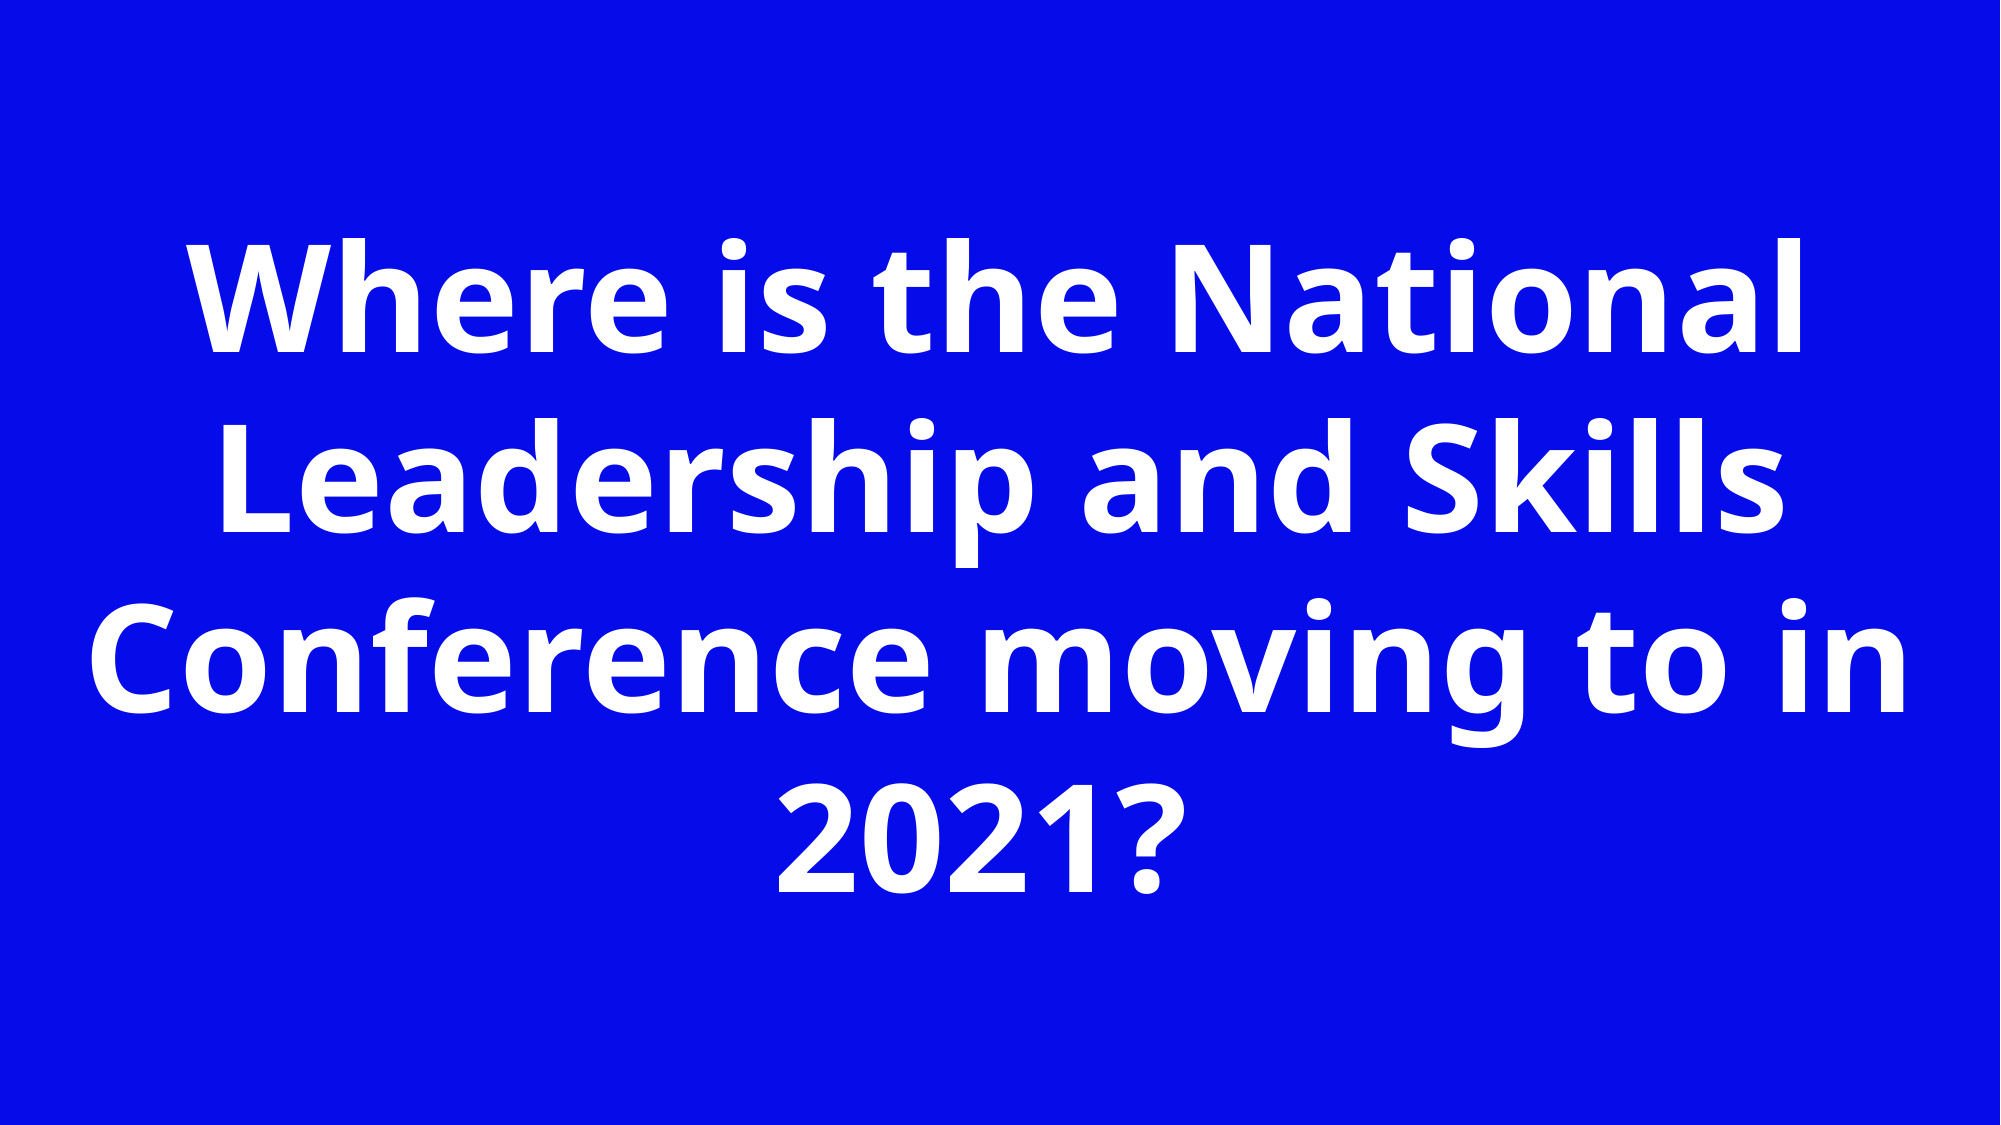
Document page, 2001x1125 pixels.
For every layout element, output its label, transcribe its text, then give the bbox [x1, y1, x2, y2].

text_box Where is the National Leadership and Skills Conference moving to in 2021? [0, 0, 2000, 1125]
